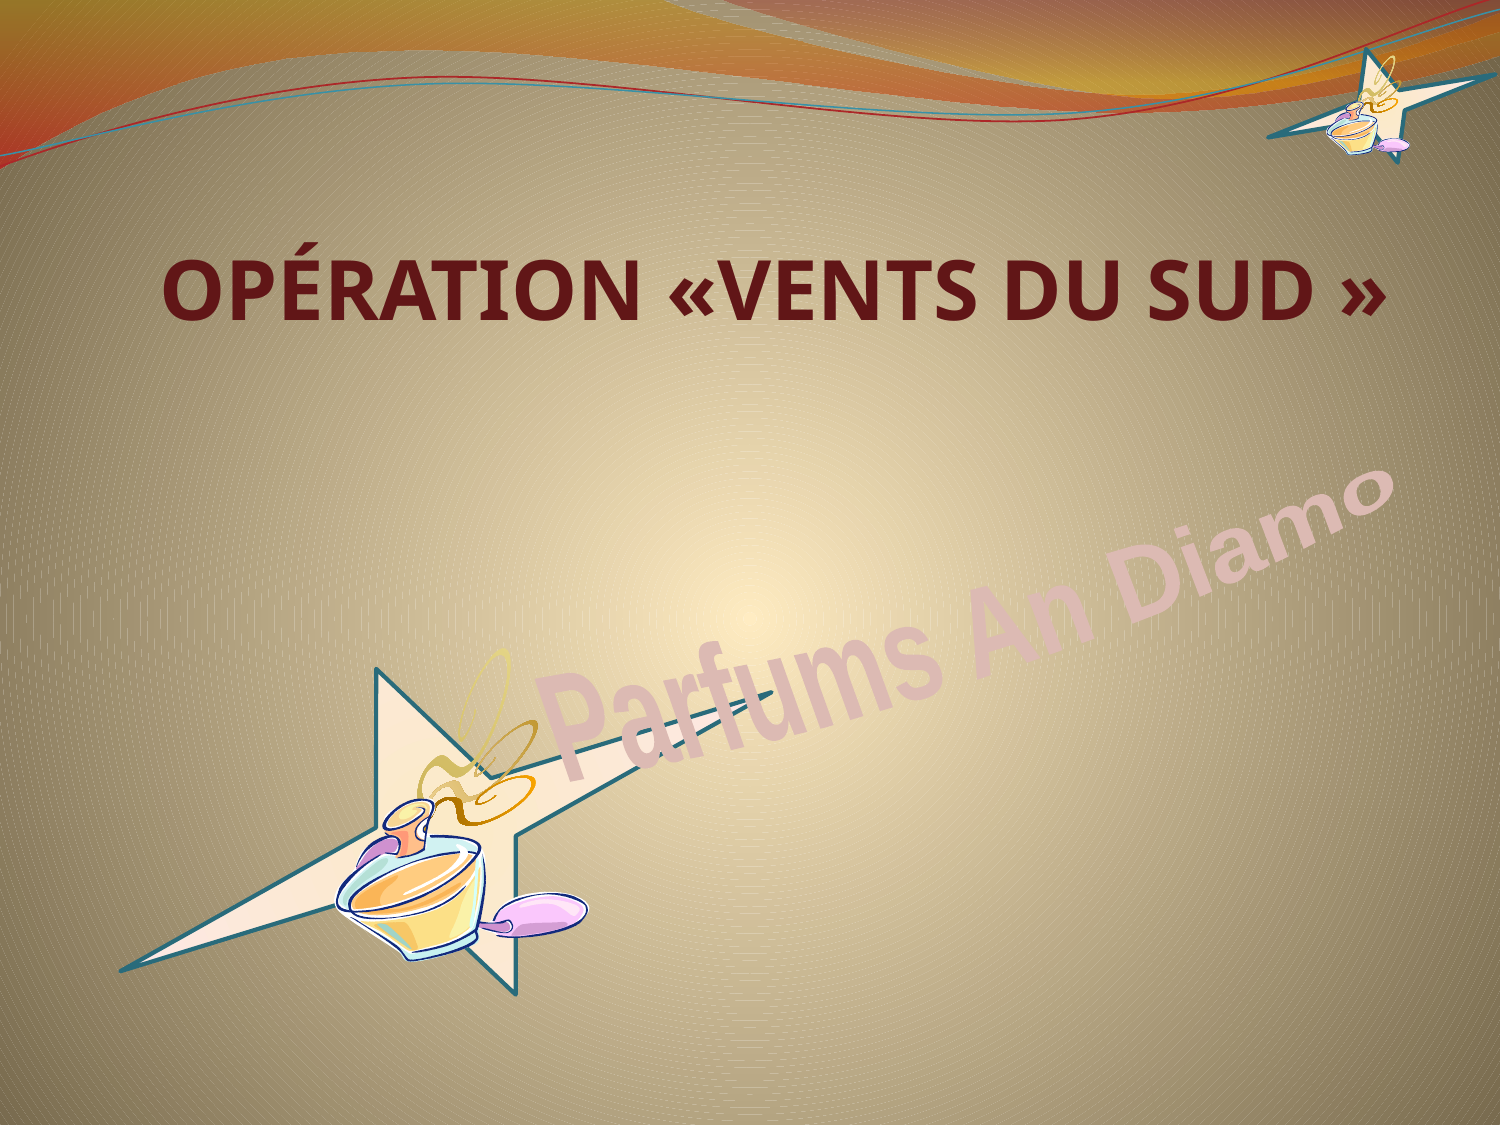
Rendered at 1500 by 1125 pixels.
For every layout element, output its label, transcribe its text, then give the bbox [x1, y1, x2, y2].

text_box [90, 525, 1410, 1010]
title Opération «Vents du Sud » [106, 175, 1394, 338]
